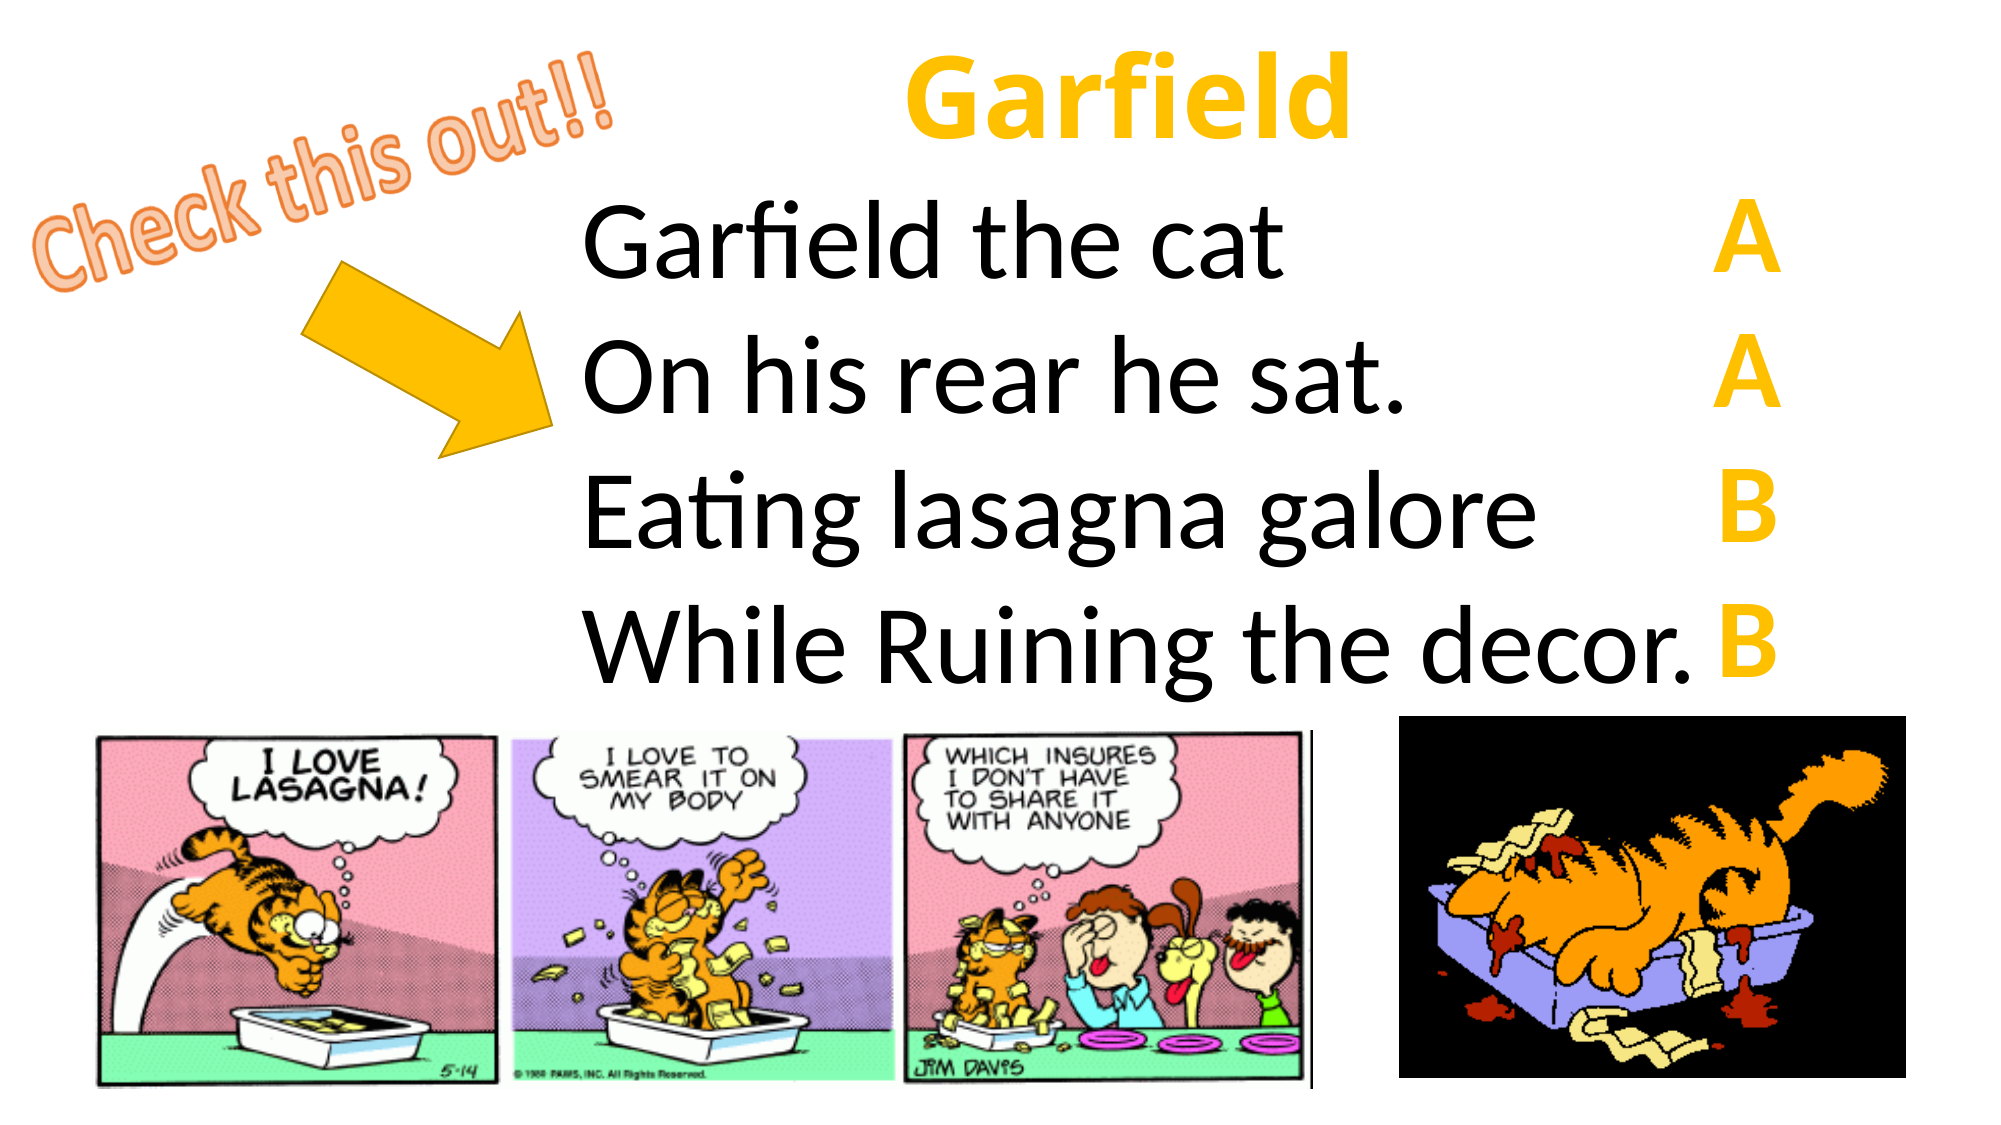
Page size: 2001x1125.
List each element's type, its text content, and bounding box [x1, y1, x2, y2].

picture [0, 0, 702, 350]
text_box Garfield the cat On his rear he sat. Eating lasagna galore While Ruining the decor. [567, 158, 1749, 713]
text_box [300, 260, 554, 460]
title Garfield [886, 0, 1455, 158]
text_box A A B B [1684, 152, 1812, 708]
picture [1399, 716, 1906, 1078]
picture [92, 730, 1313, 1089]
